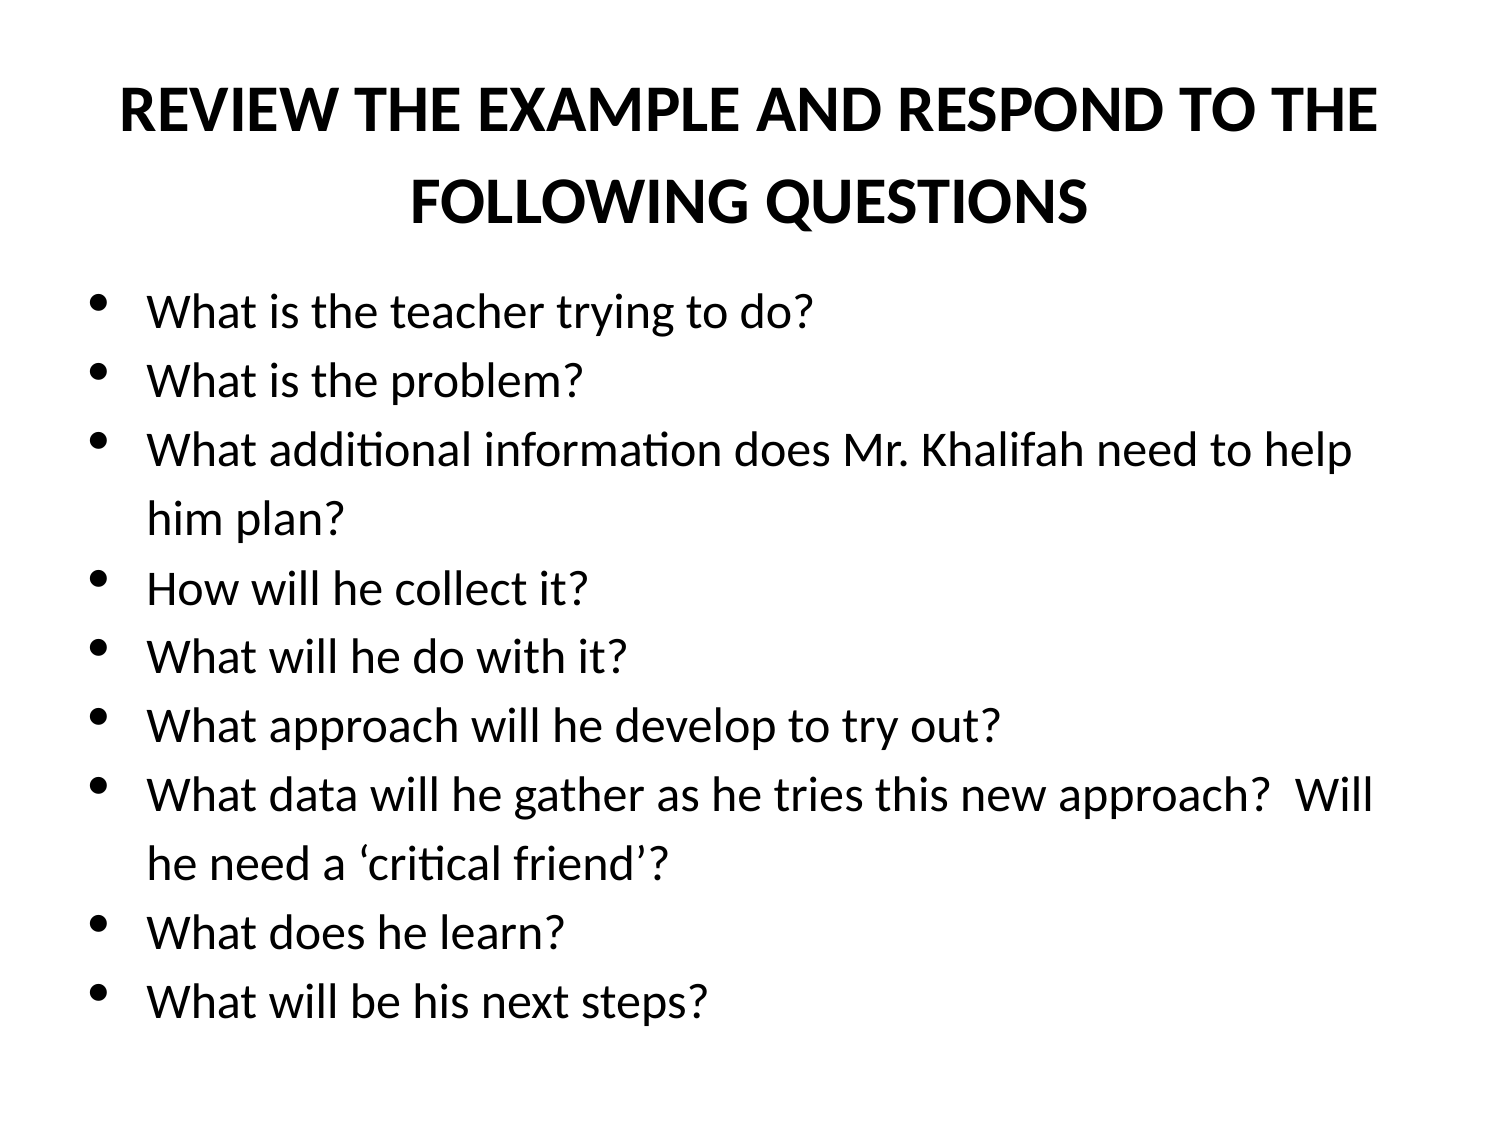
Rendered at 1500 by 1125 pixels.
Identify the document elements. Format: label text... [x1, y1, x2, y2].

title REVIEW THE EXAMPLE AND RESPOND TO THE FOLLOWING QUESTIONS [75, 45, 1425, 233]
list What is the teacher trying to do? What is the problem? What additional information does Mr. Khalifah need to help him plan? How will he collect it? What will he do with it? What approach will he develop to try out? What data will he gather as he tries this new approach? Will he need a ‘critical friend’? What does he learn? What will be his next steps? [75, 262, 1450, 1063]
